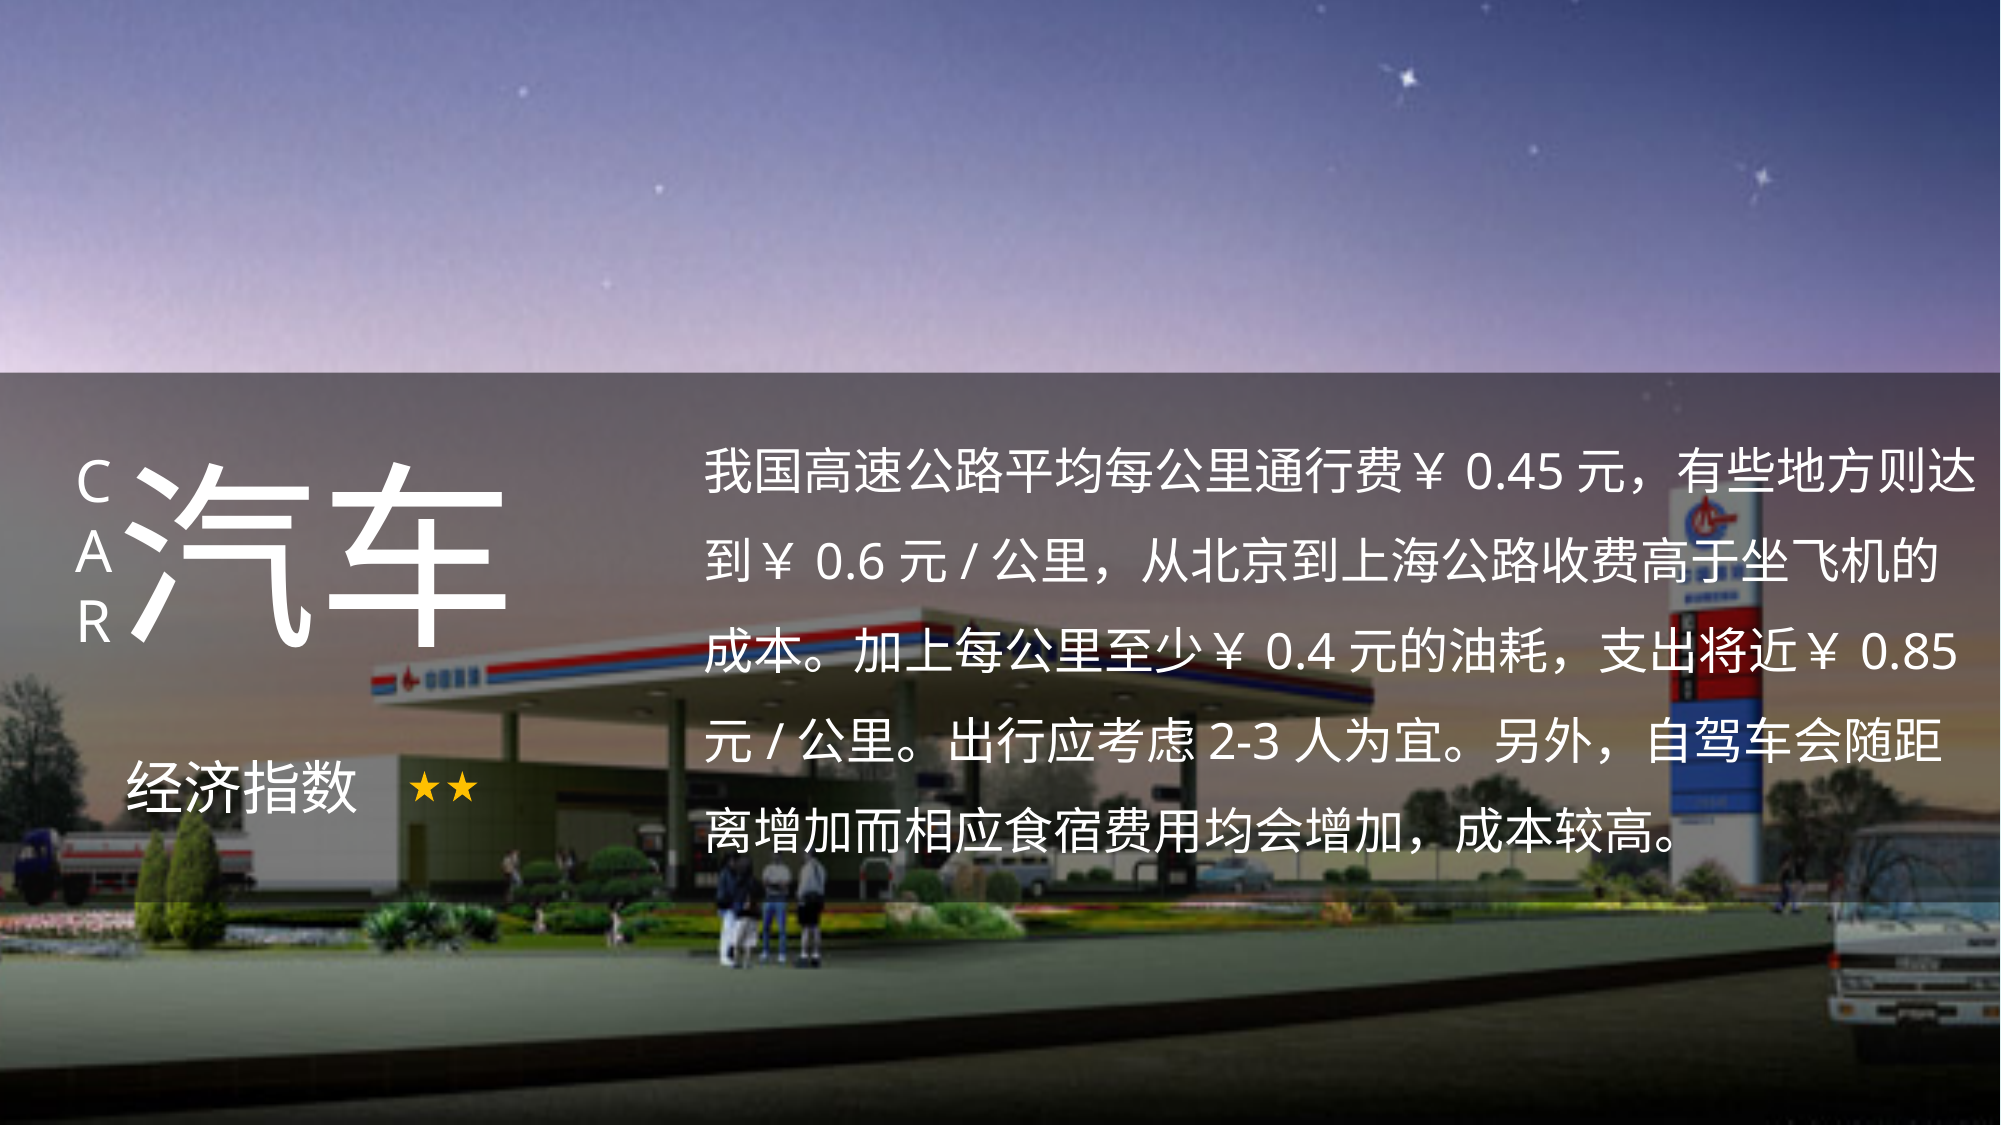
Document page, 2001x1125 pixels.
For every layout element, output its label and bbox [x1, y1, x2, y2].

picture [0, 0, 2000, 1125]
text_box [111, 743, 478, 830]
